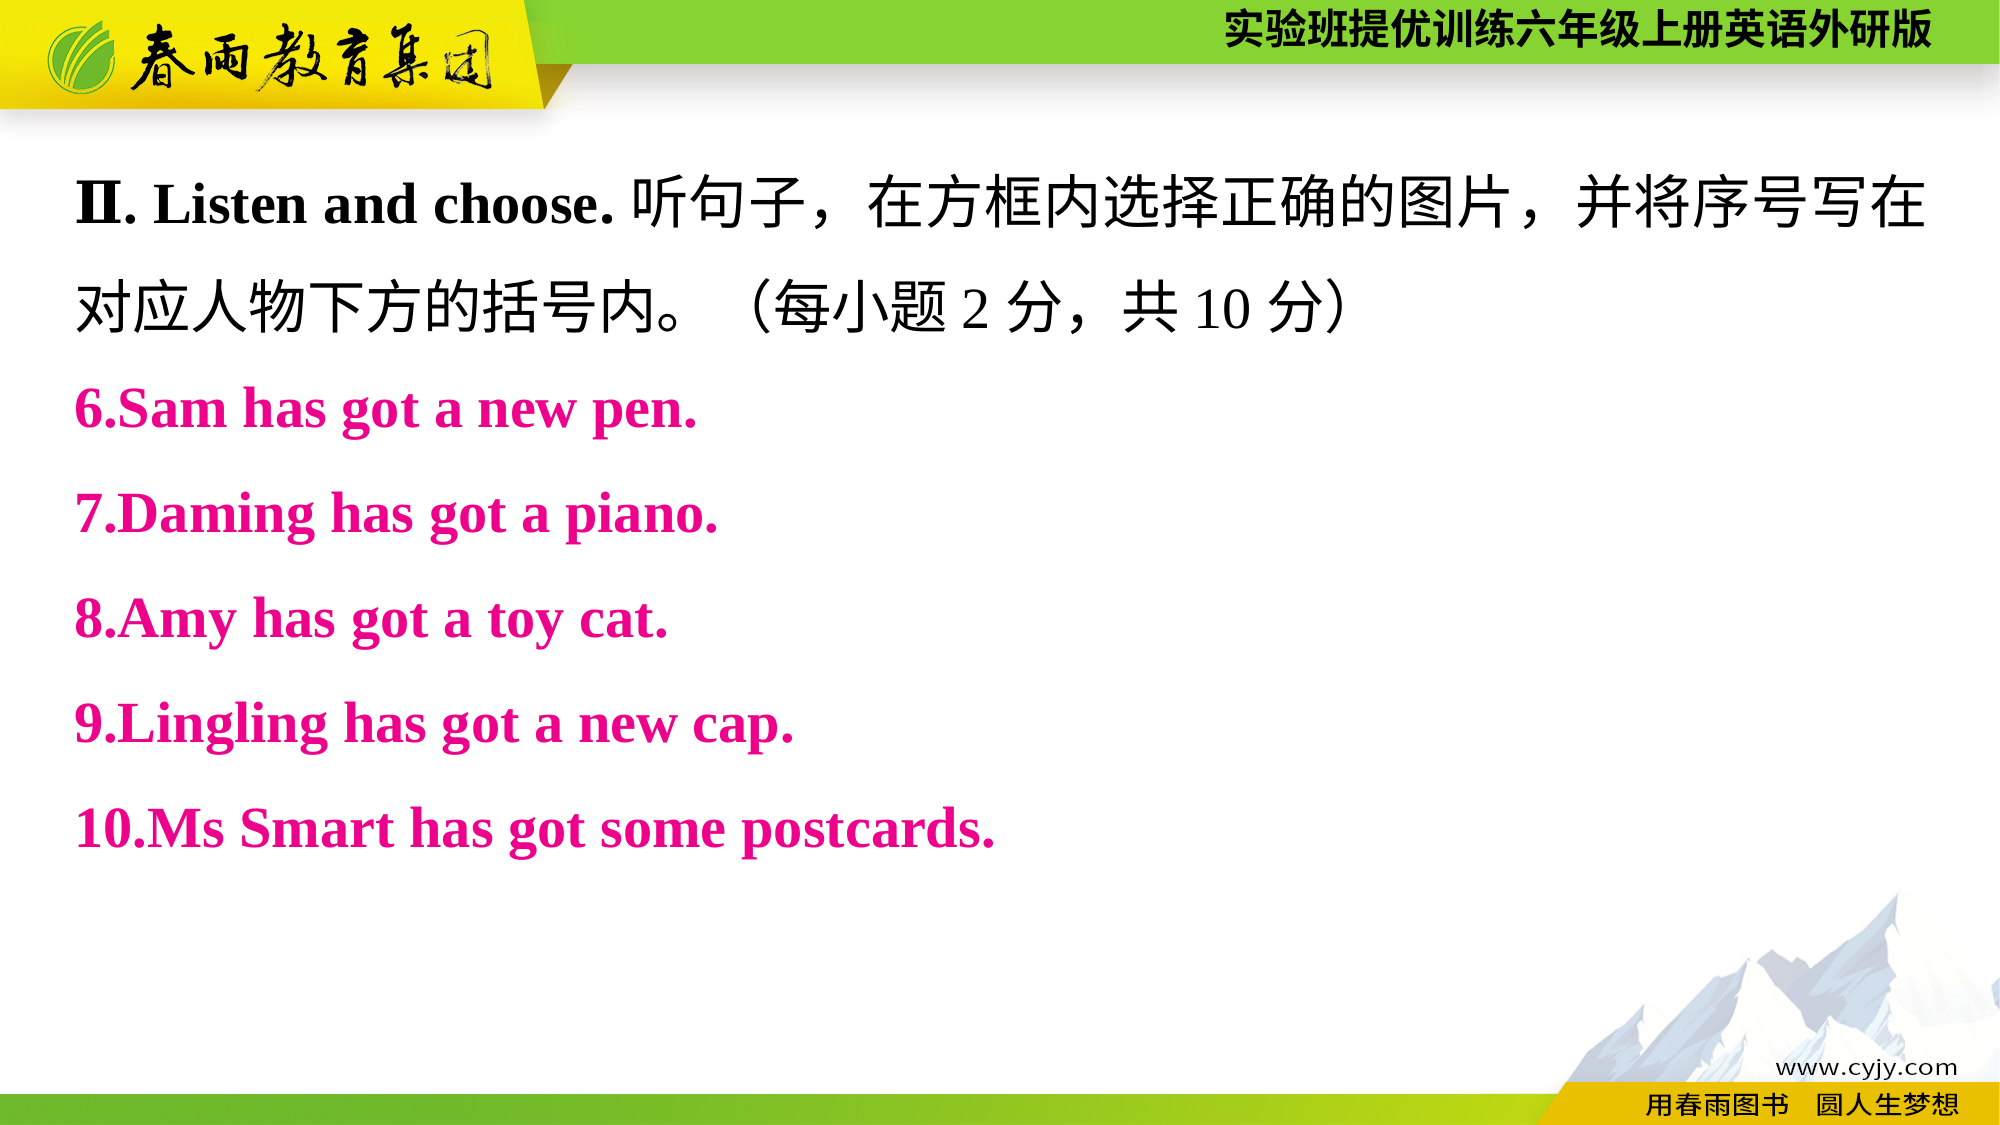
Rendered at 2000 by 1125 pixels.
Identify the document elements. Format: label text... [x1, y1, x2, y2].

text_box 6.Sam has got a new pen. 7.Daming has got a piano. 8.Amy has got a toy cat. 9.Lingling has got a new cap. 10.Ms Smart has got some postcards. [59, 326, 1944, 867]
picture [0, 0, 2000, 1125]
list Ⅱ. Listen and choose.听句子，在方框内选择正确的图片，并将序号写在对应人物下方的括号内。（每小题2分，共10分） [59, 122, 1944, 326]
